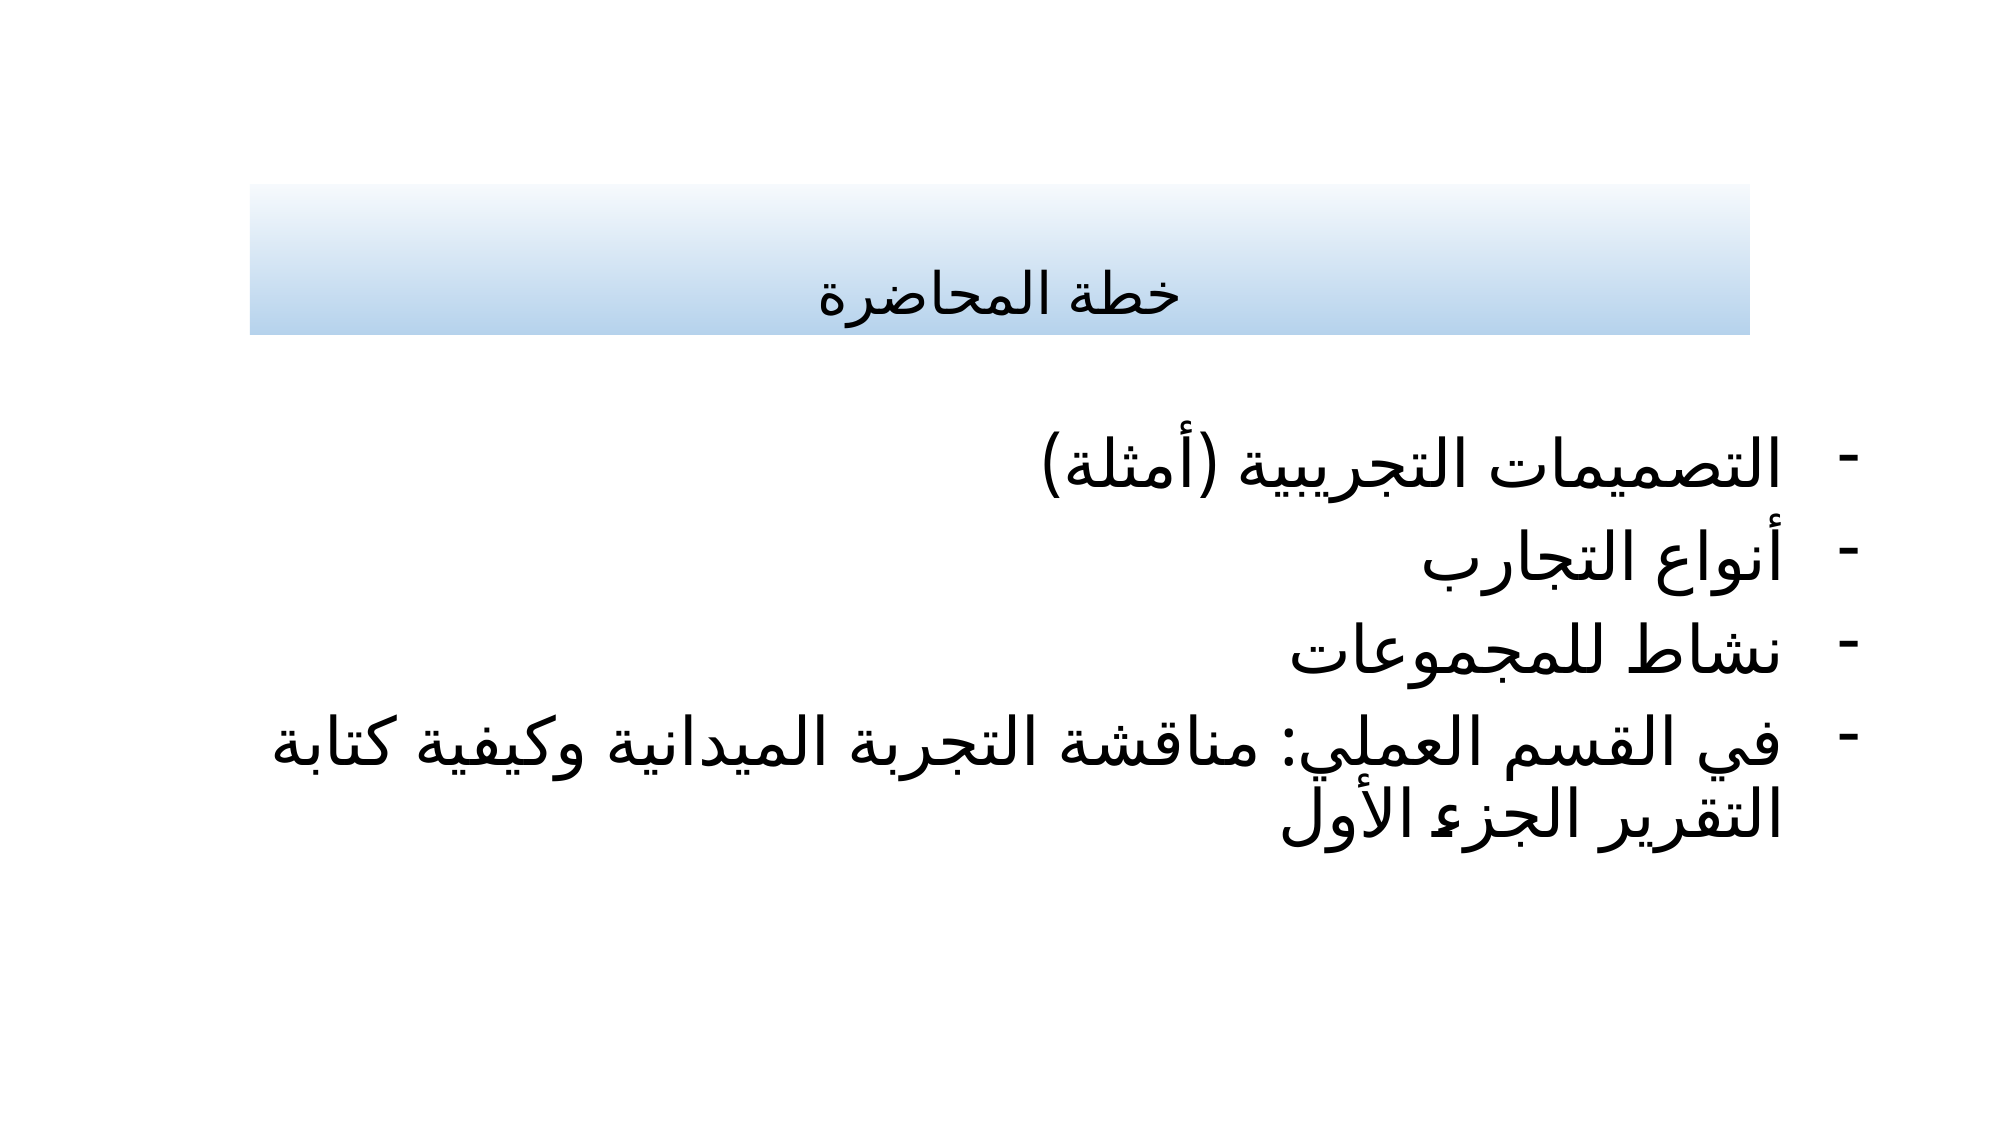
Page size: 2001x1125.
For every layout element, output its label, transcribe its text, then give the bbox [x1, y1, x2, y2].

title خطة المحاضرة [249, 184, 1750, 335]
subtitle التصميمات التجريبية (أمثلة) أنواع التجارب نشاط للمجموعات في القسم العملي: مناقشة التجربة الميدانية وكيفية كتابة التقرير الجزء الأول [117, 422, 1875, 1076]
